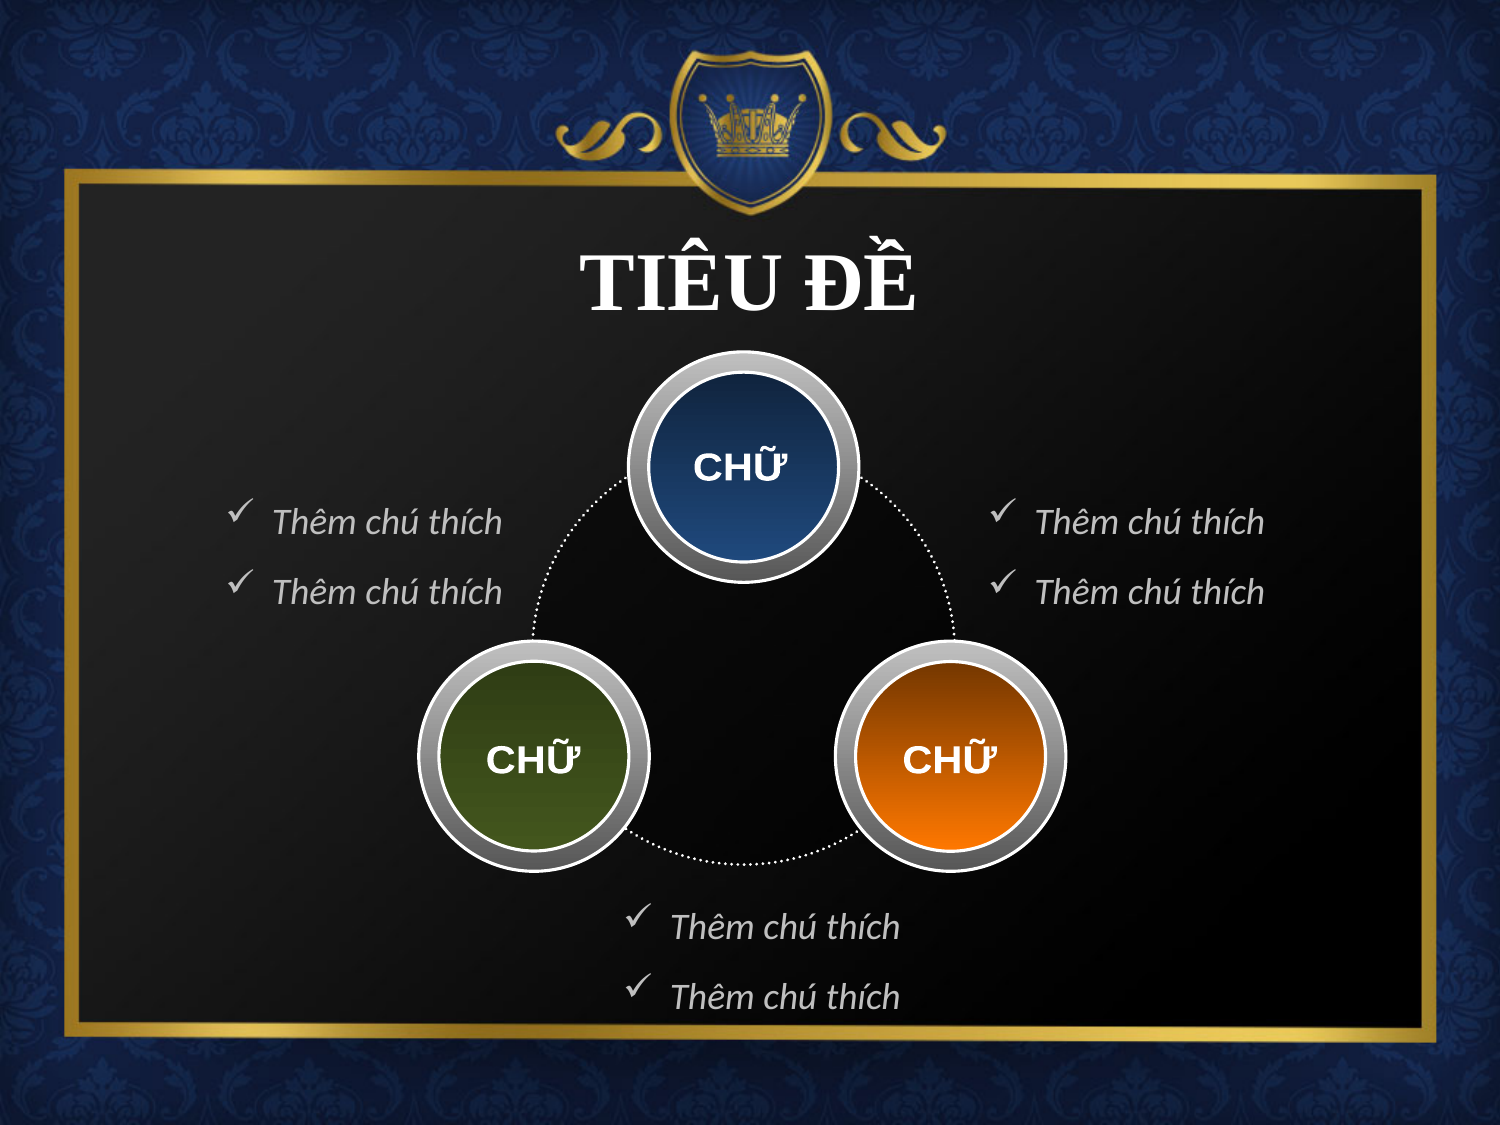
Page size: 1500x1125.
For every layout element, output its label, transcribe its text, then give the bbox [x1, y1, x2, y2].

title TIÊU ĐỀ [99, 214, 1400, 340]
text_box [532, 479, 955, 865]
text_box Thêm chú thích [210, 489, 519, 549]
text_box Thêm chú thích [608, 964, 916, 1024]
text_box Thêm chú thích [210, 559, 519, 620]
picture [0, 0, 1500, 1125]
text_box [835, 640, 1067, 872]
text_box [418, 640, 650, 872]
text_box Thêm chú thích [972, 559, 1281, 620]
text_box Thêm chú thích [608, 894, 916, 954]
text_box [628, 351, 860, 583]
text_box Thêm chú thích [972, 489, 1281, 549]
